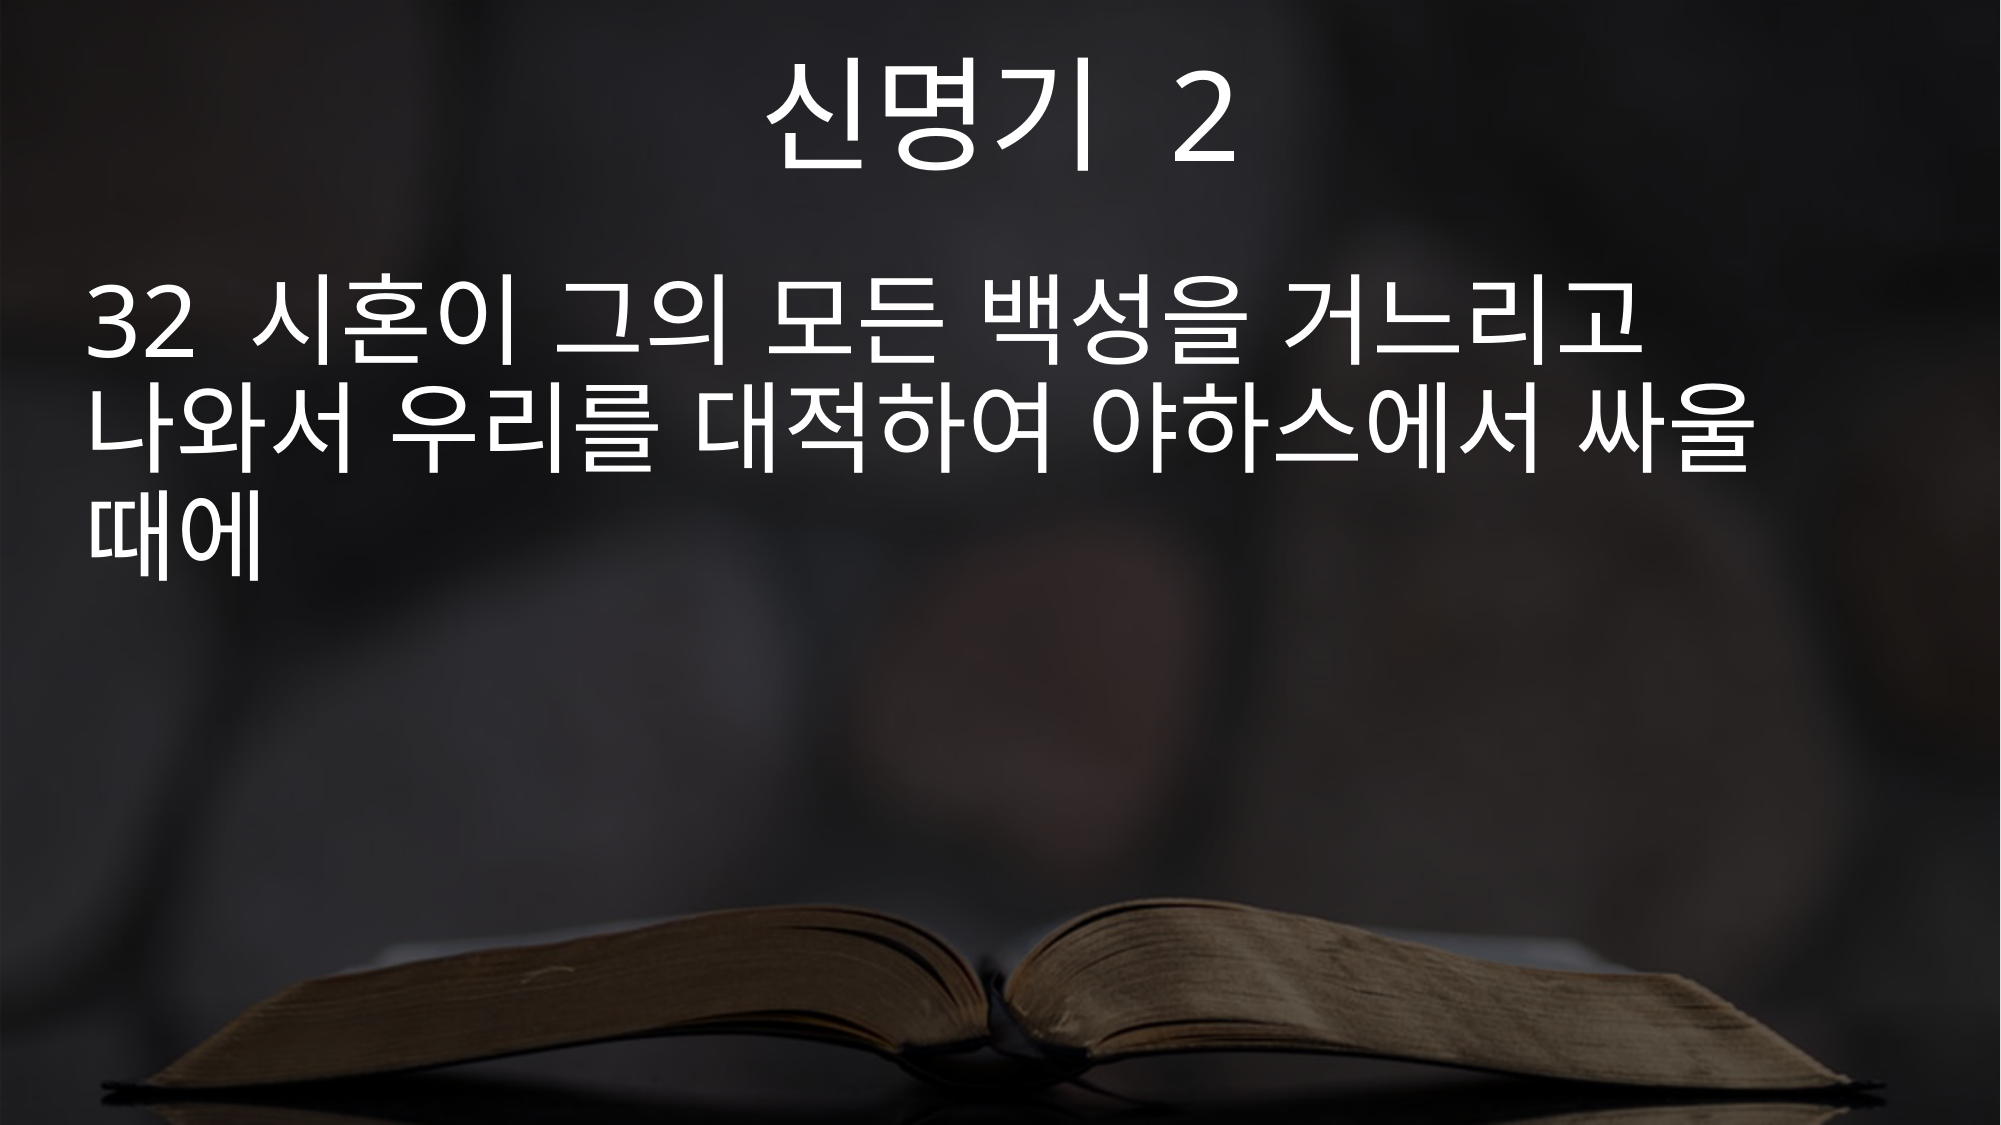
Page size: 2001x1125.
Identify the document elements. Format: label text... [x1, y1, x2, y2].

footer 신명기 2 [0, 32, 2000, 192]
picture [0, 0, 2001, 1125]
list 32 시혼이 그의 모든 백성을 거느리고 나와서 우리를 대적하여 야하스에서 싸울 때에 [69, 263, 1953, 423]
